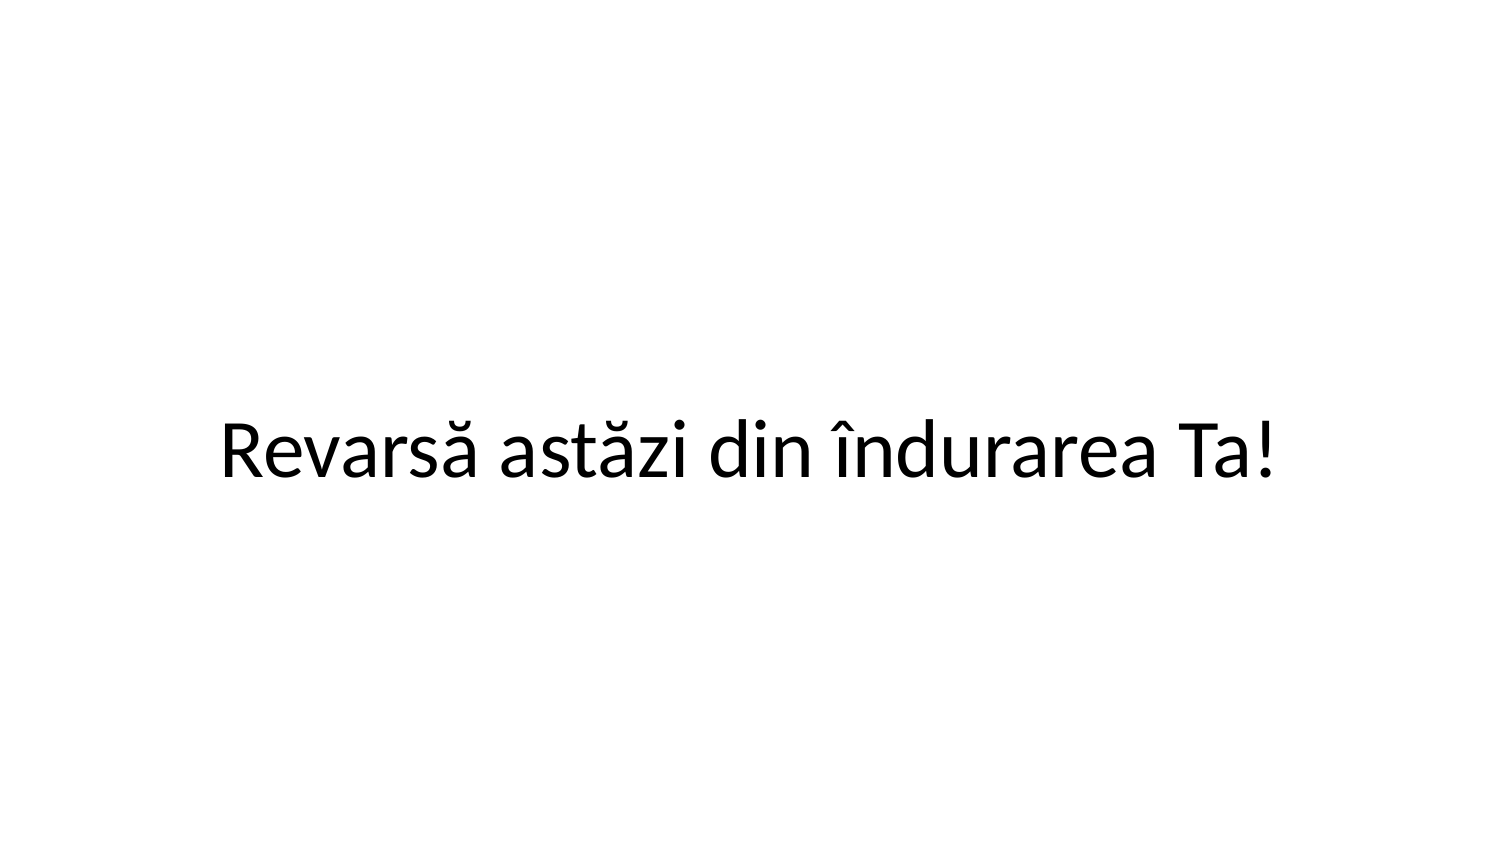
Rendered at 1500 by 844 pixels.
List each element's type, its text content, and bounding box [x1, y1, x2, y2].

text_box Revarsă astăzi din îndurarea Ta! [204, 341, 1296, 502]
